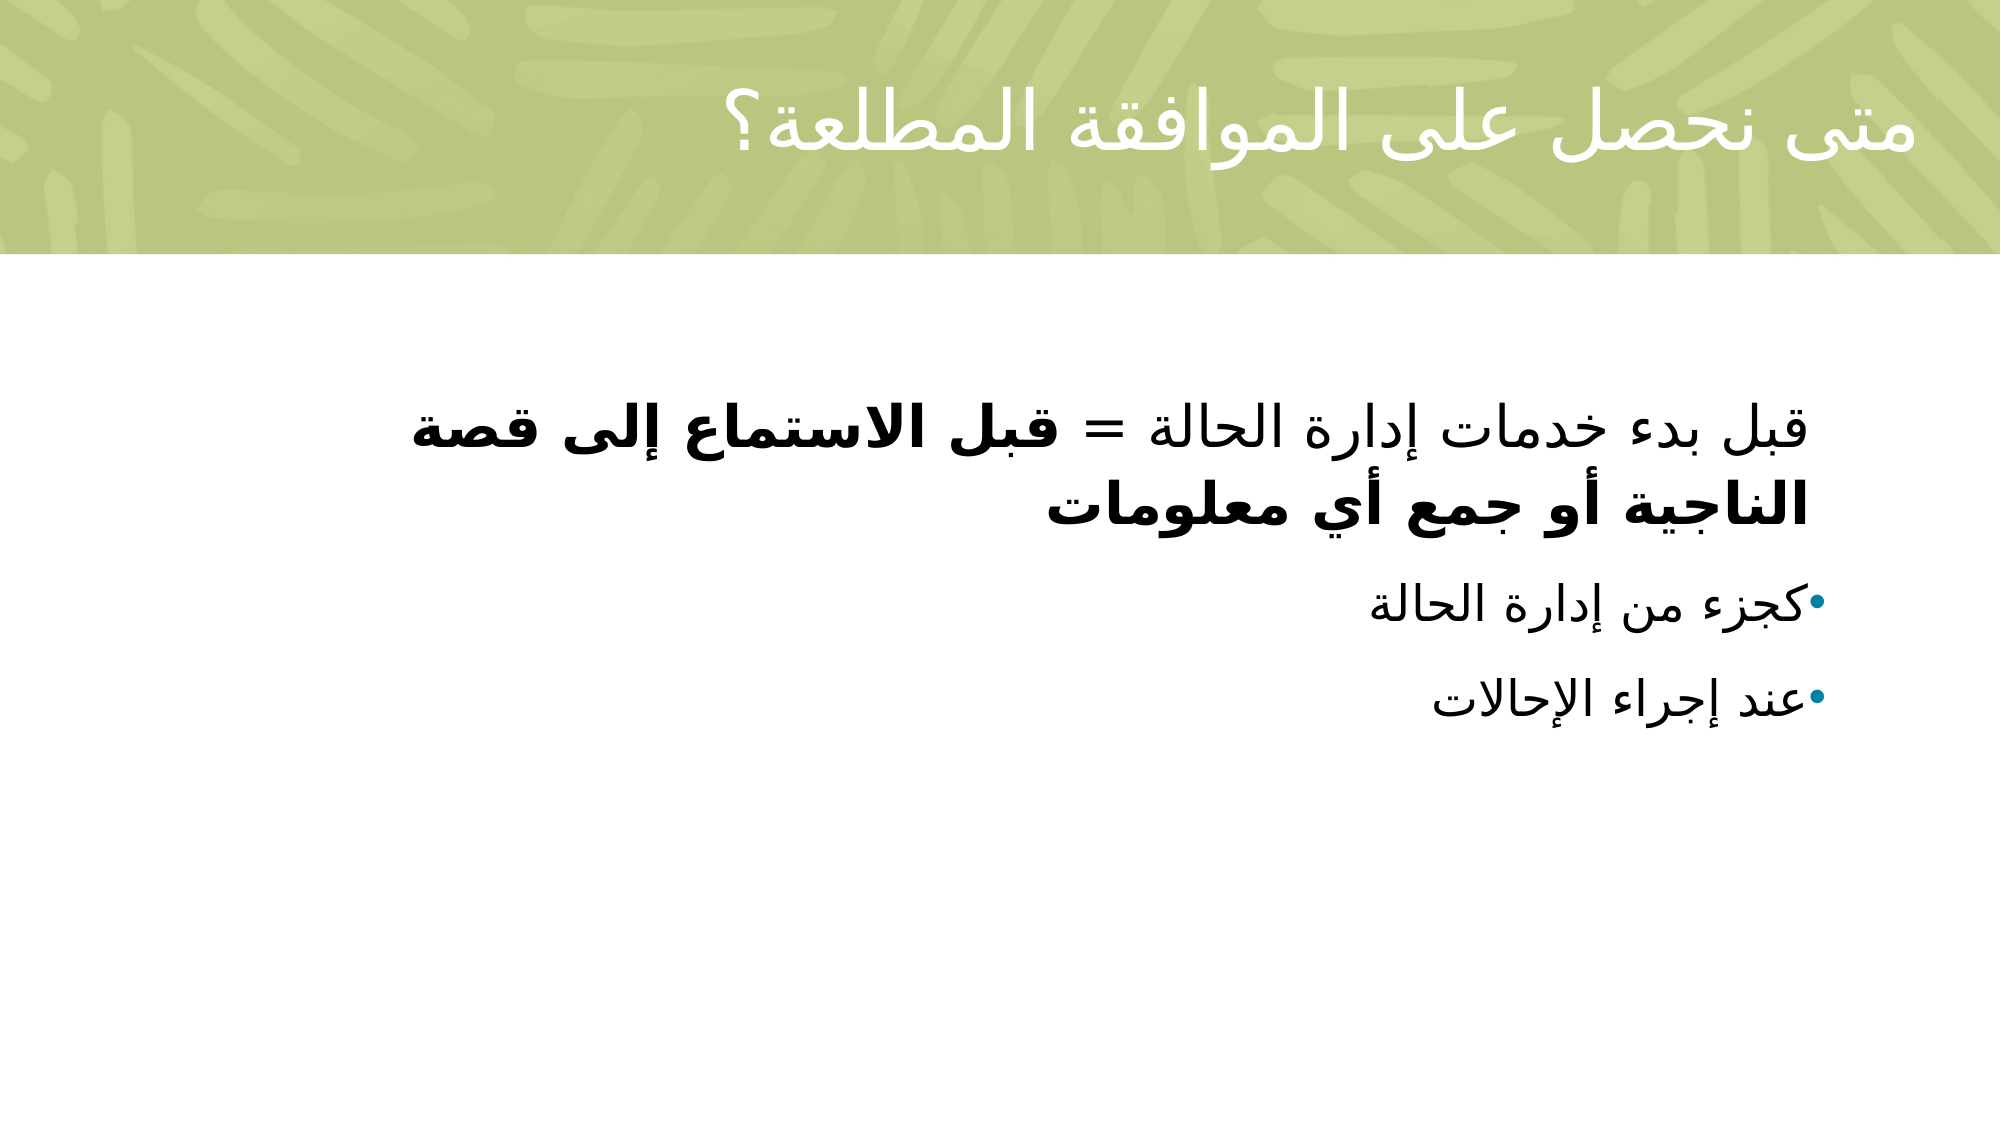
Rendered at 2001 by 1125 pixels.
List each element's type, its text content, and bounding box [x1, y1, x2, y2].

picture [0, 0, 2000, 1125]
list قبل بدء خدمات إدارة الحالة = قبل الاستماع إلى قصة الناجية أو جمع أي معلومات كجزء من إدارة الحالة عند إجراء الإحالات [238, 374, 1834, 1036]
title متى نحصل على الموافقة المطلعة؟ [61, 33, 1938, 220]
